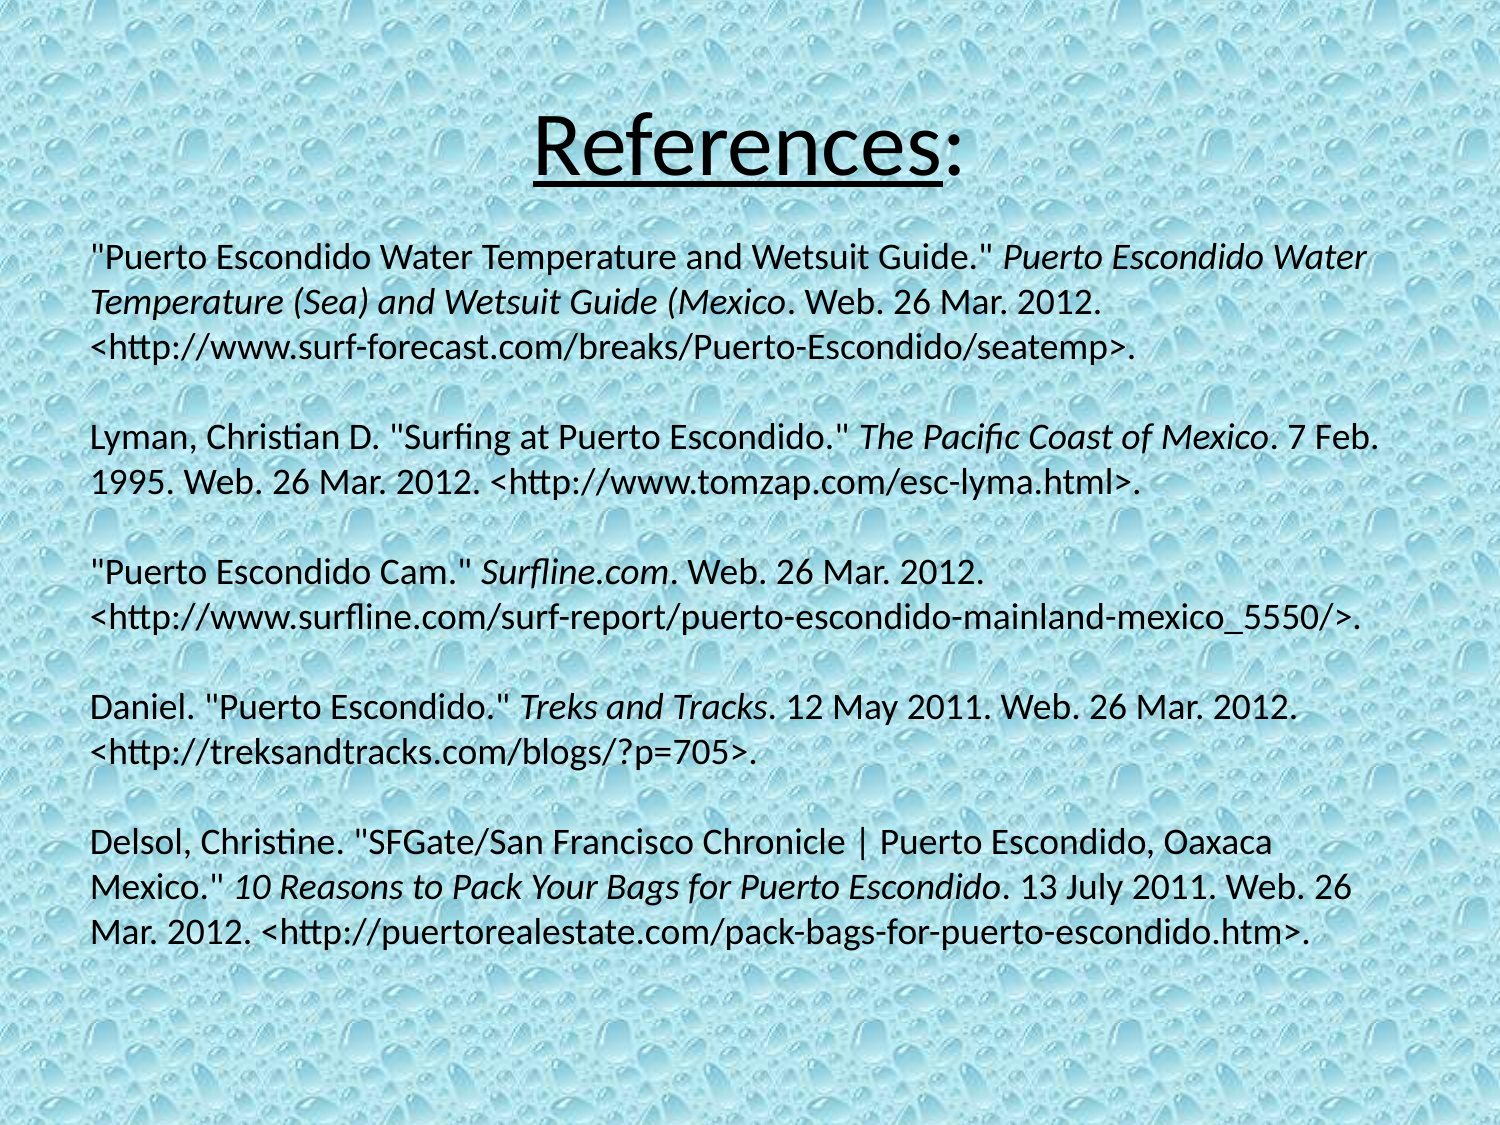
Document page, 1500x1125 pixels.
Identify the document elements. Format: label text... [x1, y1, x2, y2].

title References: [75, 45, 1425, 233]
text_box "Puerto Escondido Water Temperature and Wetsuit Guide." Puerto Escondido Water Temperature (Sea) and Wetsuit Guide (Mexico. Web. 26 Mar. 2012. <http://www.surf-forecast.com/breaks/Puerto-Escondido/seatemp>. Lyman, Christian D. "Surfing at Puerto Escondido." The Pacific Coast of Mexico. 7 Feb. 1995. Web. 26 Mar. 2012. <http://www.tomzap.com/esc-lyma.html>. "Puerto Escondido Cam." Surfline.com. Web. 26 Mar. 2012. <http://www.surfline.com/surf-report/puerto-escondido-mainland-mexico_5550/>. Daniel. "Puerto Escondido." Treks and Tracks. 12 May 2011. Web. 26 Mar. 2012. <http://treksandtracks.com/blogs/?p=705>. Delsol, Christine. "SFGate/San Francisco Chronicle | Puerto Escondido, Oaxaca Mexico." 10 Reasons to Pack Your Bags for Puerto Escondido. 13 July 2011. Web. 26 Mar. 2012. <http://puertorealestate.com/pack-bags-for-puerto-escondido.htm>. [75, 224, 1400, 1050]
picture [0, 0, 1500, 1125]
